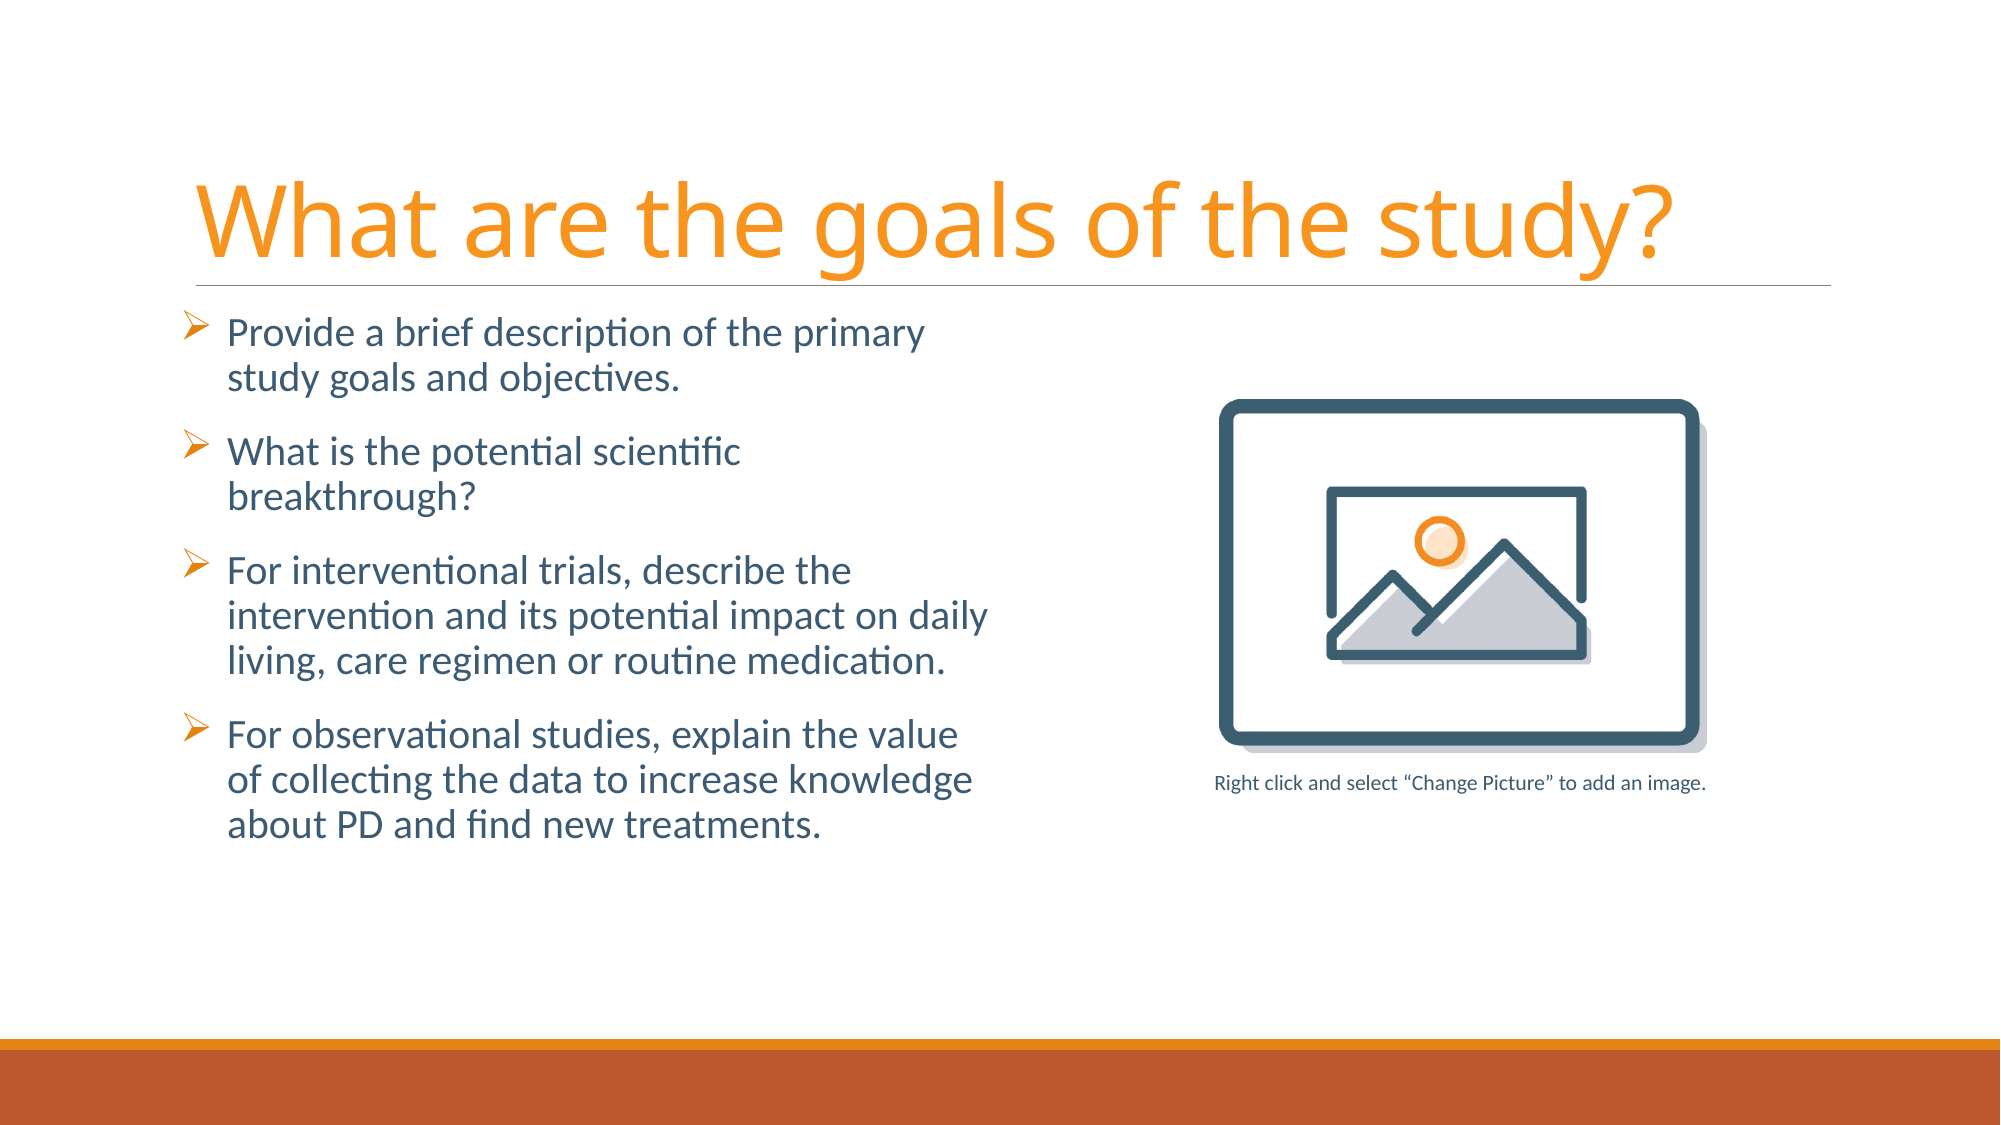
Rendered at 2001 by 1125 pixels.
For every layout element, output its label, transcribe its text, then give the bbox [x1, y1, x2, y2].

picture [1219, 398, 1707, 754]
list Provide a brief description of the primary study goals and objectives. What is the potential scientific breakthrough? For interventional trials, describe the intervention and its potential impact on daily living, care regimen or routine medication. For observational studies, explain the value of collecting the data to increase knowledge about PD and find new treatments. [180, 302, 990, 963]
title What are the goals of the study? [180, 47, 1830, 285]
text_box Right click and select “Change Picture” to add an image. [1199, 761, 1757, 803]
